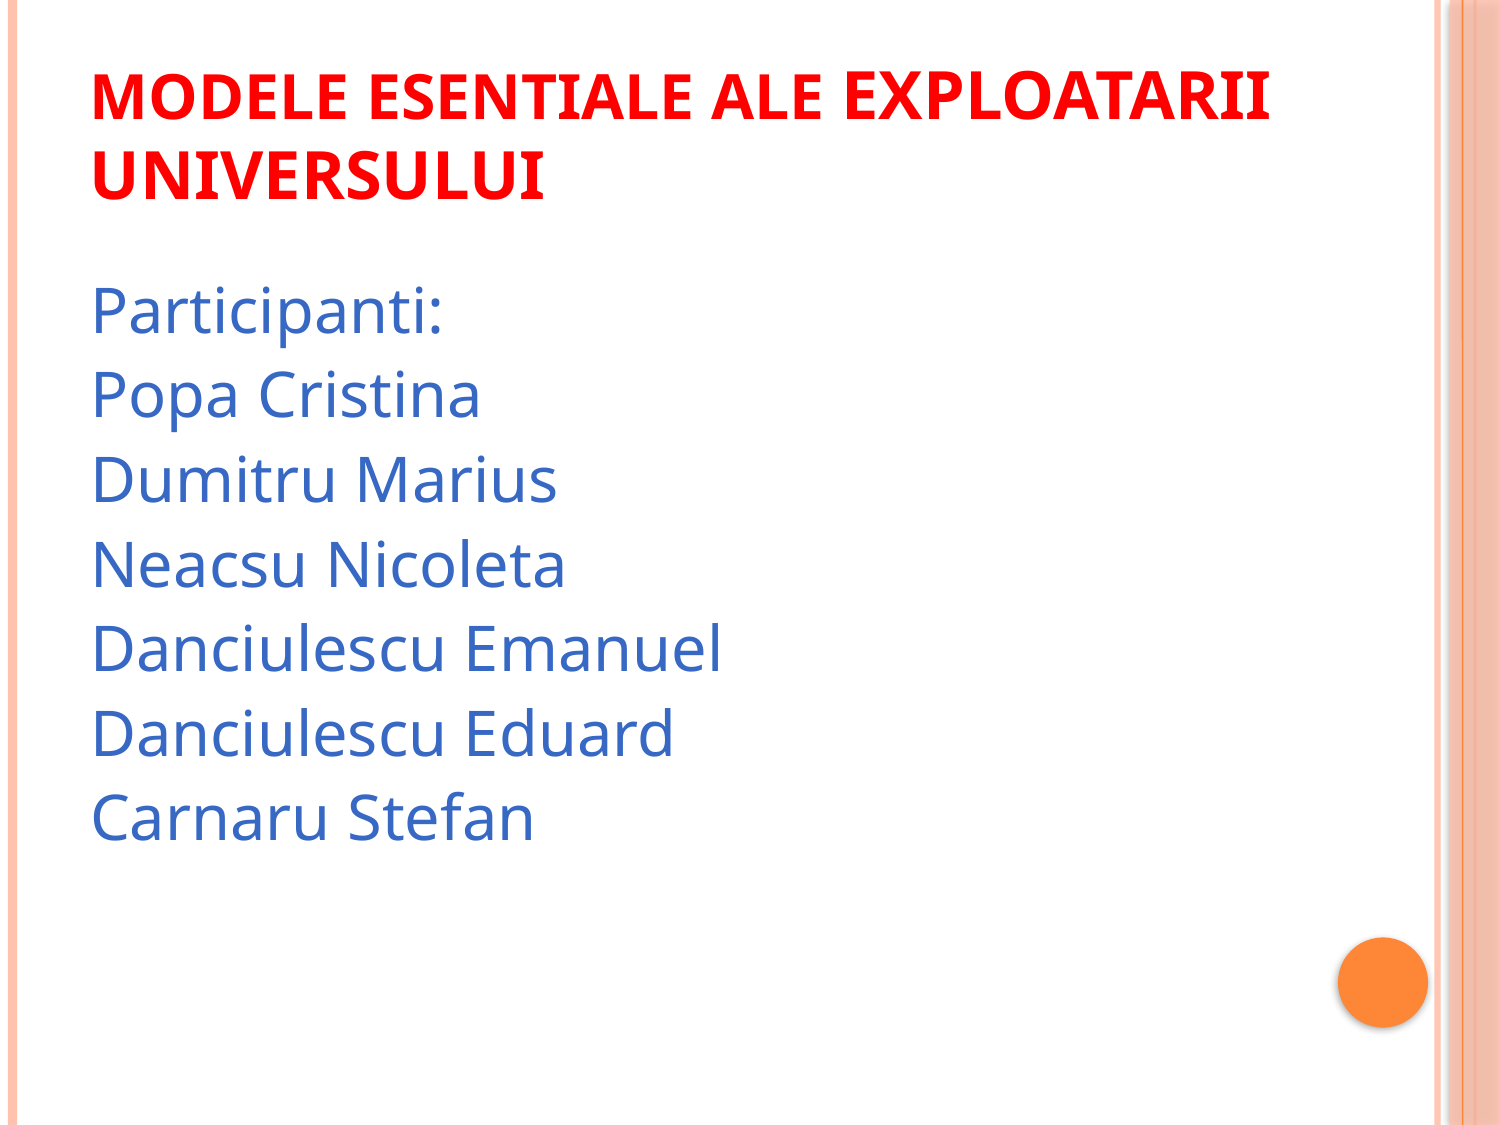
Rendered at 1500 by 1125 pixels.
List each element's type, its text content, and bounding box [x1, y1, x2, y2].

list Participanti: Popa Cristina Dumitru Marius Neacsu Nicoleta Danciulescu Emanuel Danciulescu Eduard Carnaru Stefan [74, 262, 1101, 863]
title MODELE ESENTIALE ALE EXPLOATARII UNIVERSULUI [75, 45, 1350, 300]
